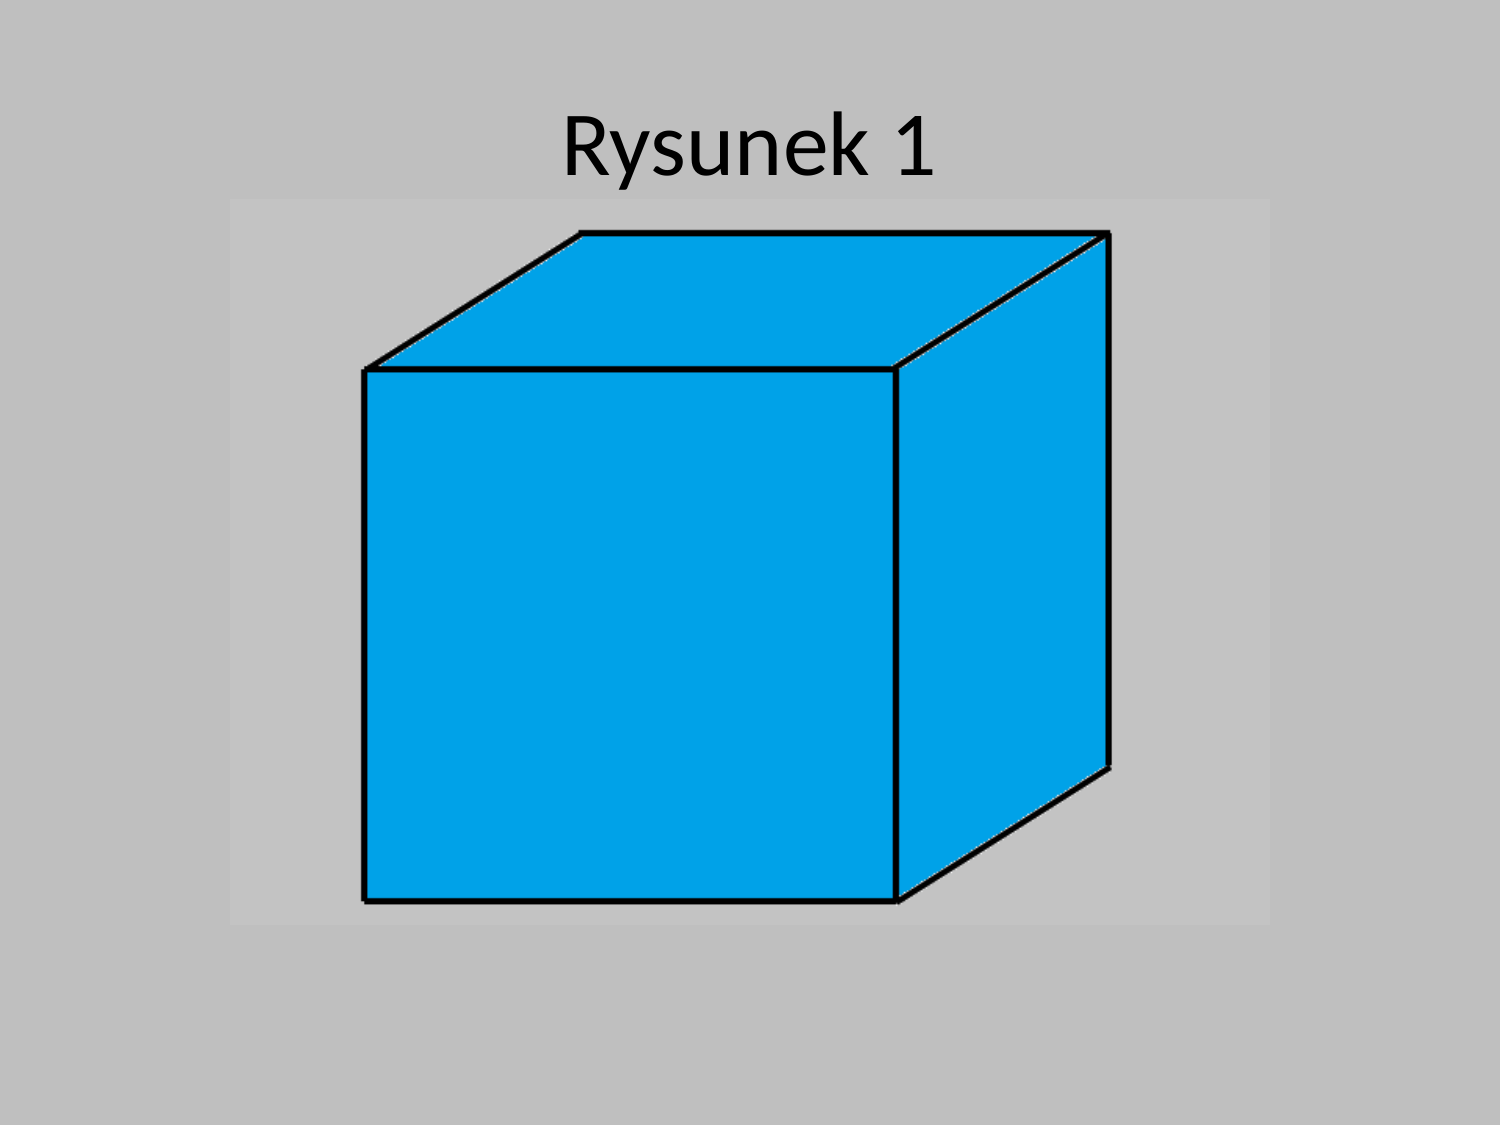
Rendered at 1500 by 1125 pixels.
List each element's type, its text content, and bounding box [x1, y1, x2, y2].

title Rysunek 1 [75, 45, 1425, 233]
picture [230, 199, 1270, 926]
